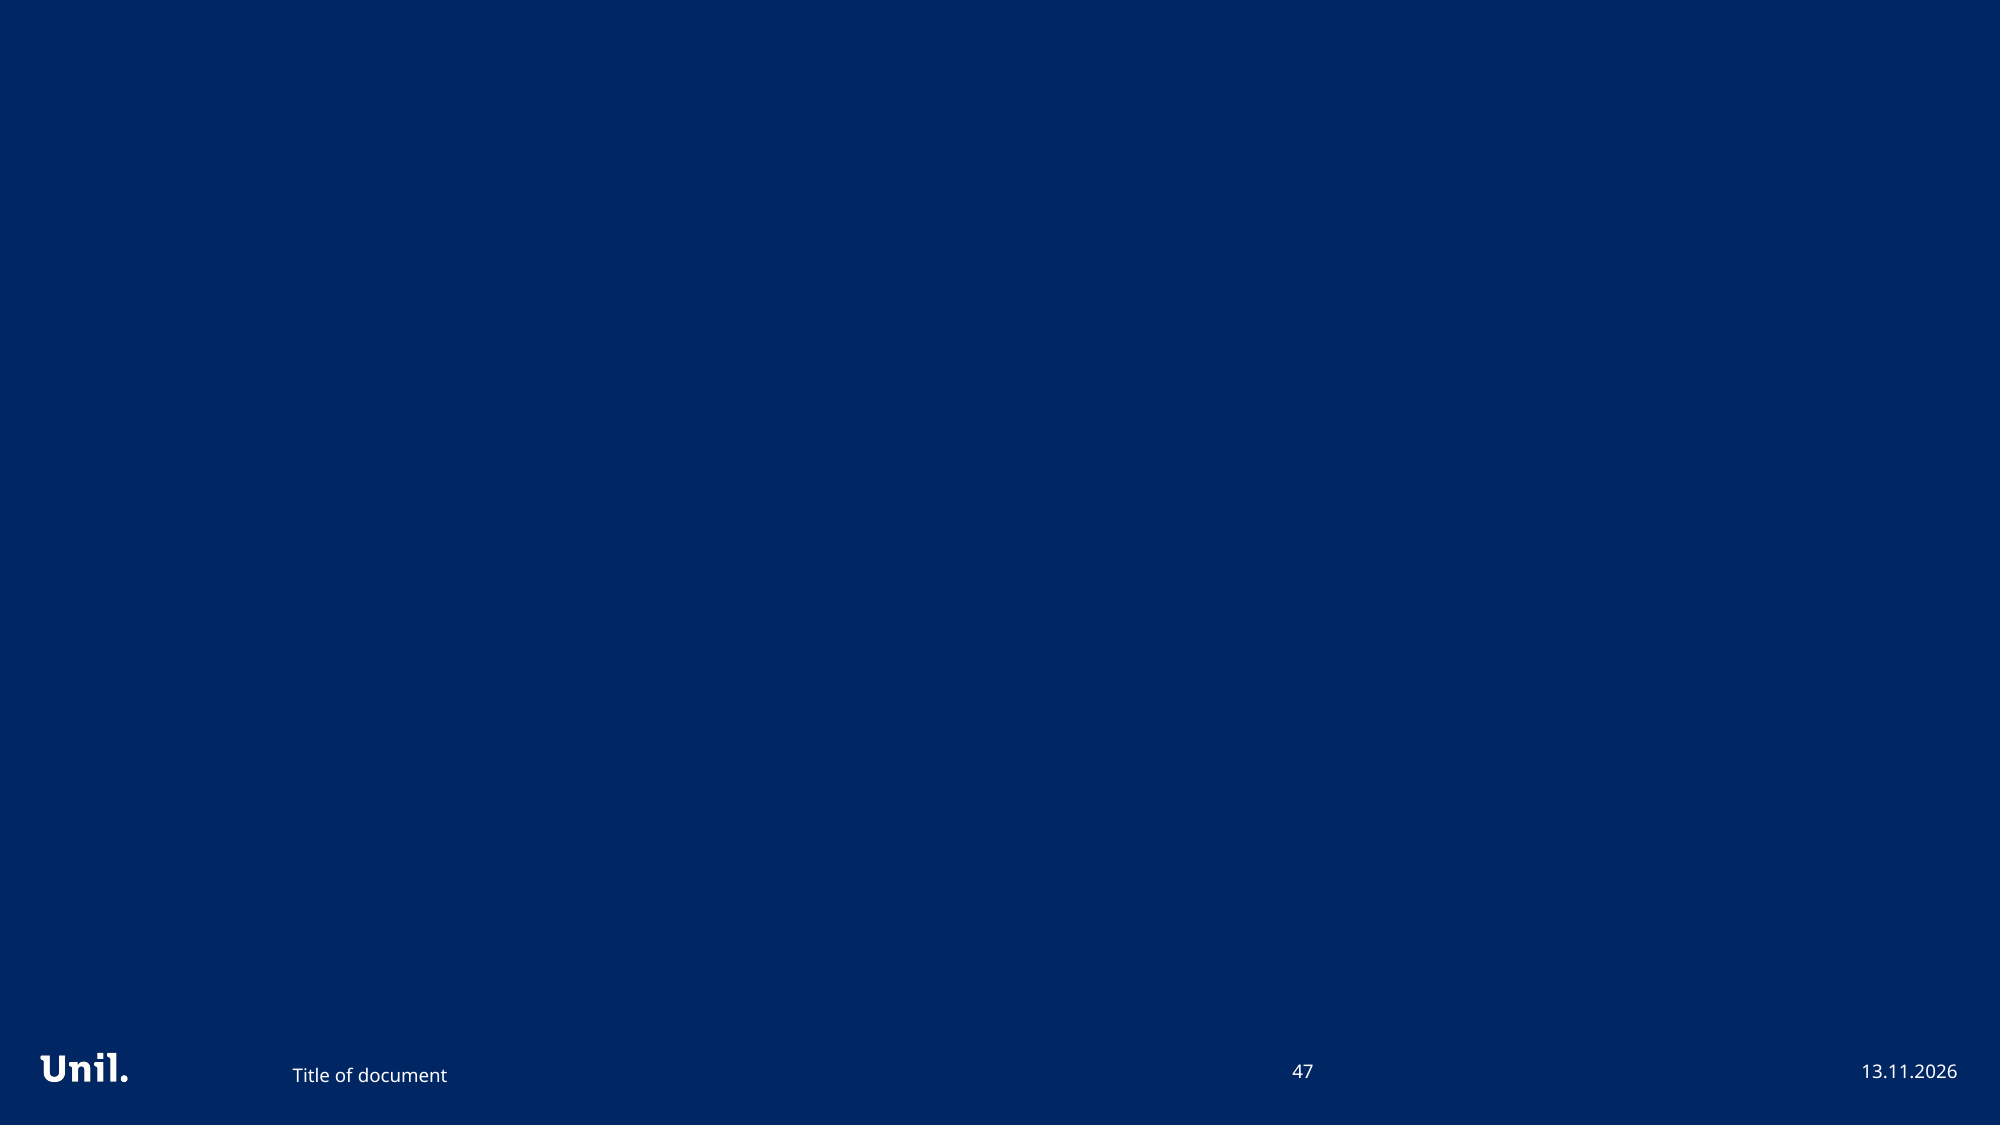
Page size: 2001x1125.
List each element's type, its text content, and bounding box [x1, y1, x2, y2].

picture [27, 1042, 141, 1095]
slide_number 47 [1250, 1037, 1355, 1086]
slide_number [1789, 1026, 1958, 1086]
footer Title of document [292, 1011, 1048, 1087]
